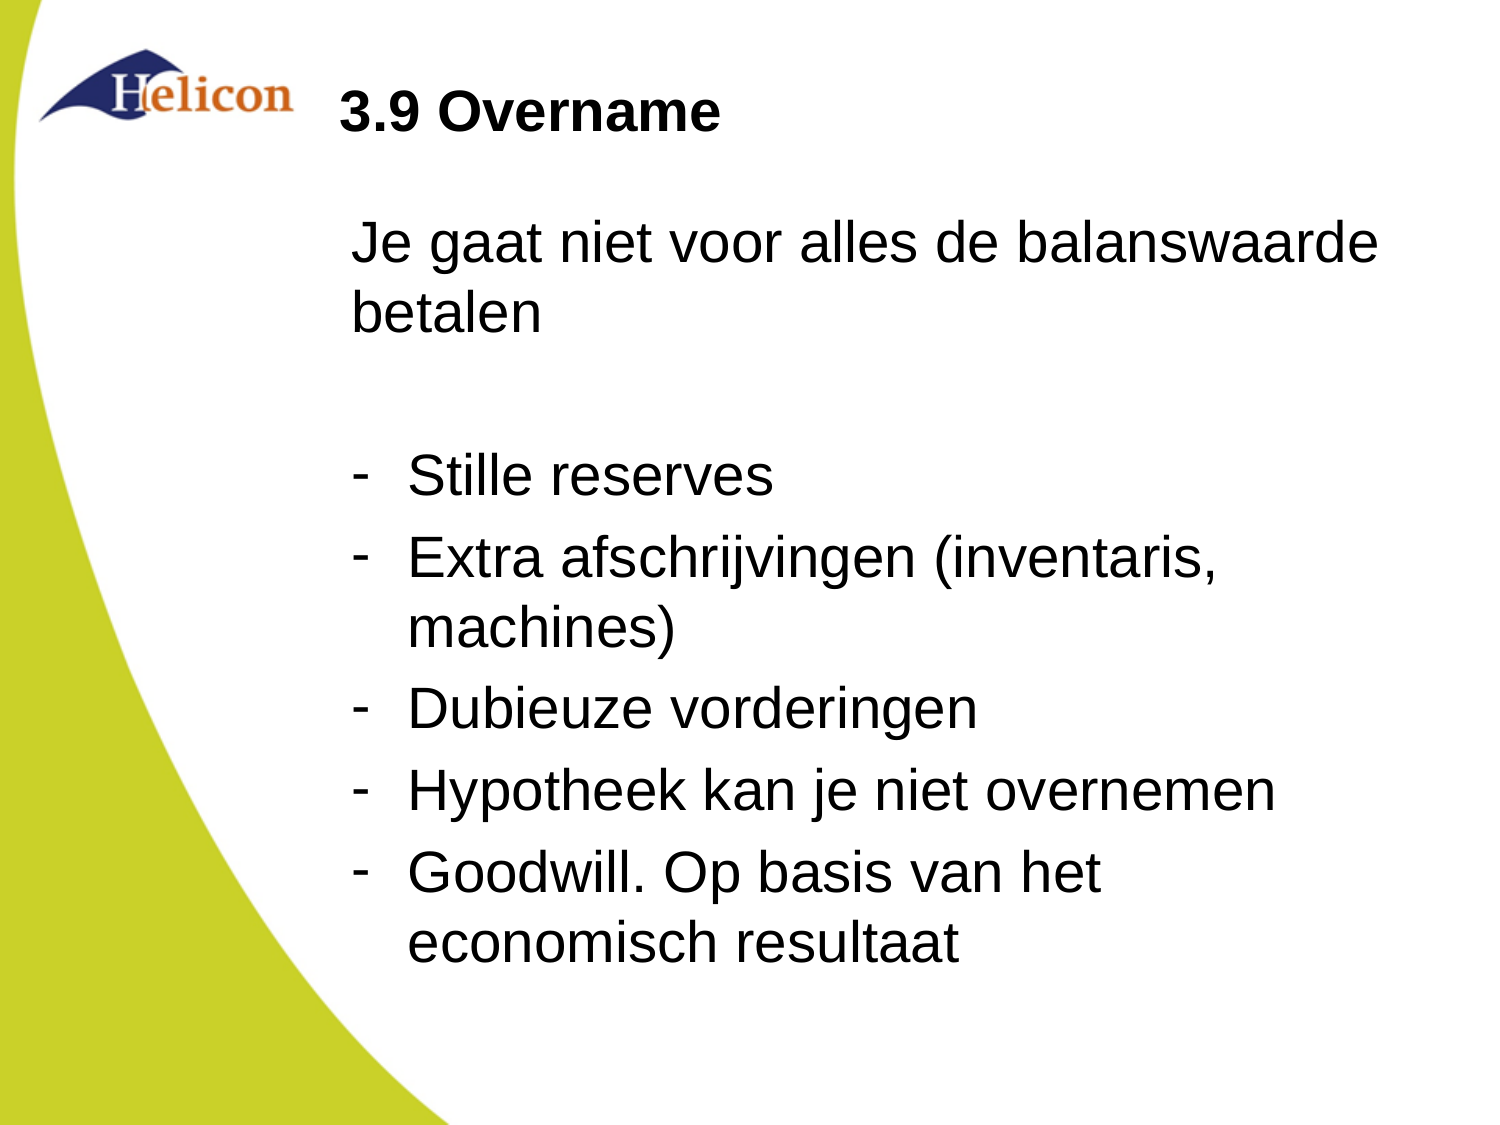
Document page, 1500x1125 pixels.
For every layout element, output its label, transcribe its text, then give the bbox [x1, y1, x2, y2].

title 3.9 Overname [324, 54, 1415, 161]
list Je gaat niet voor alles de balanswaarde betalen Stille reserves Extra afschrijvingen (inventaris, machines) Dubieuze vorderingen Hypotheek kan je niet overnemen Goodwill. Op basis van het economisch resultaat [336, 196, 1425, 1005]
picture [0, 0, 1500, 1125]
